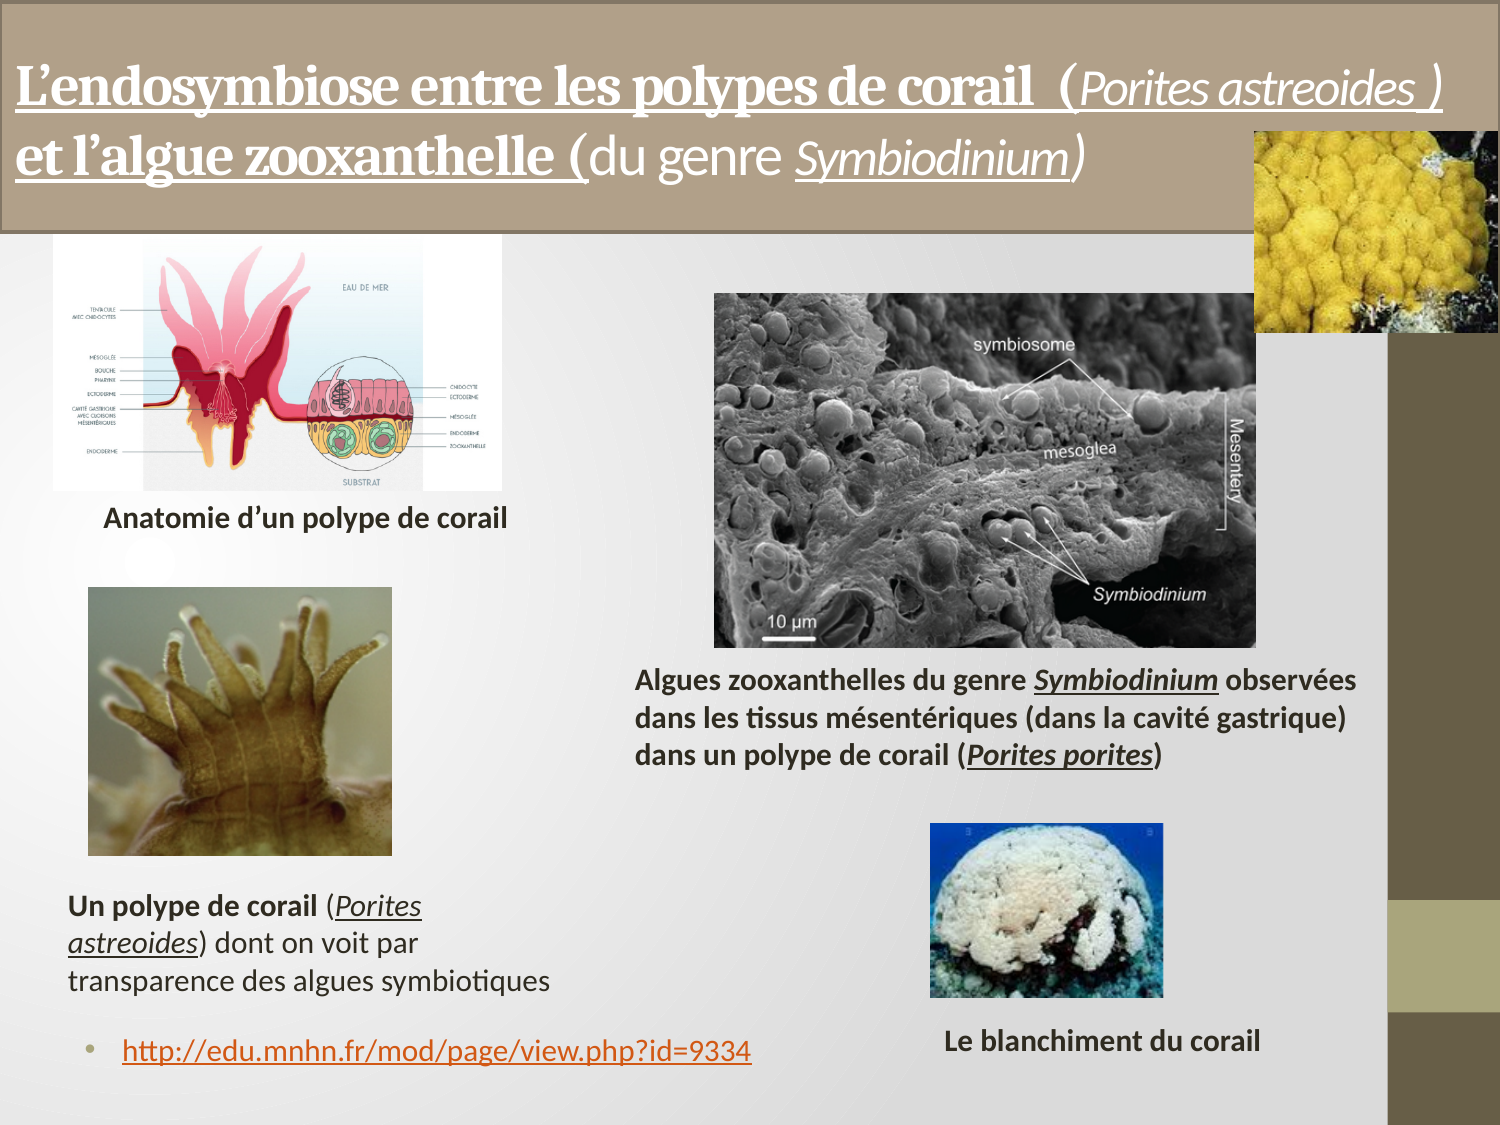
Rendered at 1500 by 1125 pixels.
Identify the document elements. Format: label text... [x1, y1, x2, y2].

text_box Un polype de corail (Porites astreoides) dont on voit par transparence des algues symbiotiques [53, 877, 573, 1005]
picture [929, 823, 1166, 998]
picture [714, 130, 1499, 648]
list http://edu.mnhn.fr/mod/page/view.php?id=9334 [50, 1022, 821, 1098]
text_box Algues zooxanthelles du genre Symbiodinium observées dans les tissus mésentériques (dans la cavité gastrique) dans un polype de corail (Porites porites) [620, 652, 1376, 780]
title L’endosymbiose entre les polypes de corail (Porites astreoides ) et l’algue zooxanthelle (du genre Symbiodinium) [0, 0, 1500, 234]
picture [52, 231, 503, 491]
text_box Le blanchiment du corail [929, 1012, 1308, 1065]
text_box Anatomie d’un polype de corail [88, 490, 573, 543]
picture [87, 587, 393, 857]
